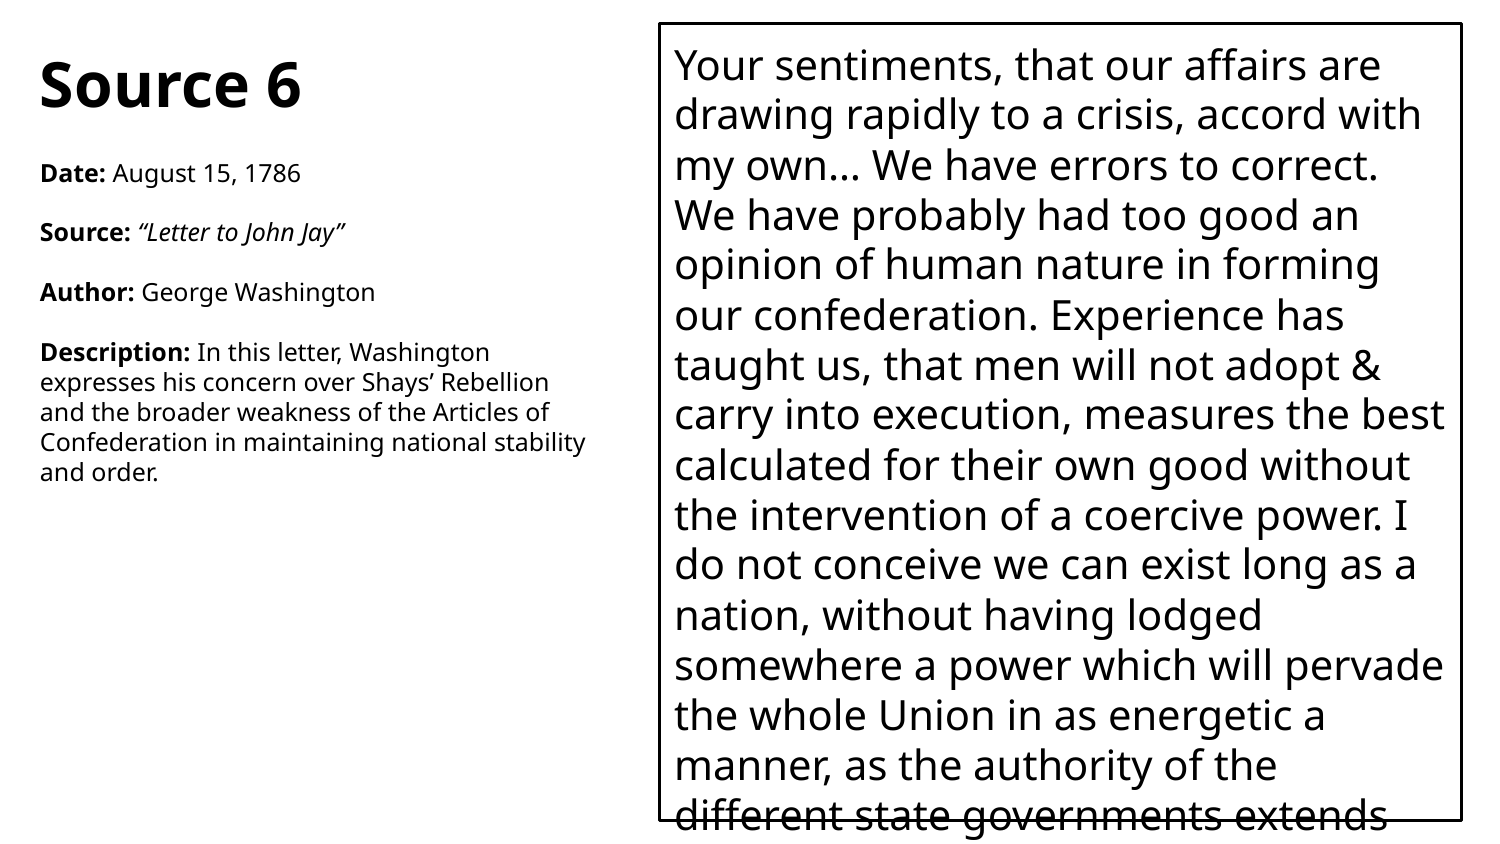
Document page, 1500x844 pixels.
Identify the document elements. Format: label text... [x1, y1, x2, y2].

text_box Source 6 Date: August 15, 1786 Source: “Letter to John Jay” Author: George Washington Description: In this letter, Washington expresses his concern over Shays’ Rebellion and the broader weakness of the Articles of Confederation in maintaining national stability and order. [24, 29, 609, 749]
text_box Your sentiments, that our affairs are drawing rapidly to a crisis, accord with my own… We have errors to correct. We have probably had too good an opinion of human nature in forming our confederation. Experience has taught us, that men will not adopt & carry into execution, measures the best calculated for their own good without the intervention of a coercive power. I do not conceive we can exist long as a nation, without having lodged somewhere a power which will pervade the whole Union in as energetic a manner, as the authority of the different state governments extends over the several States… [659, 23, 1462, 821]
